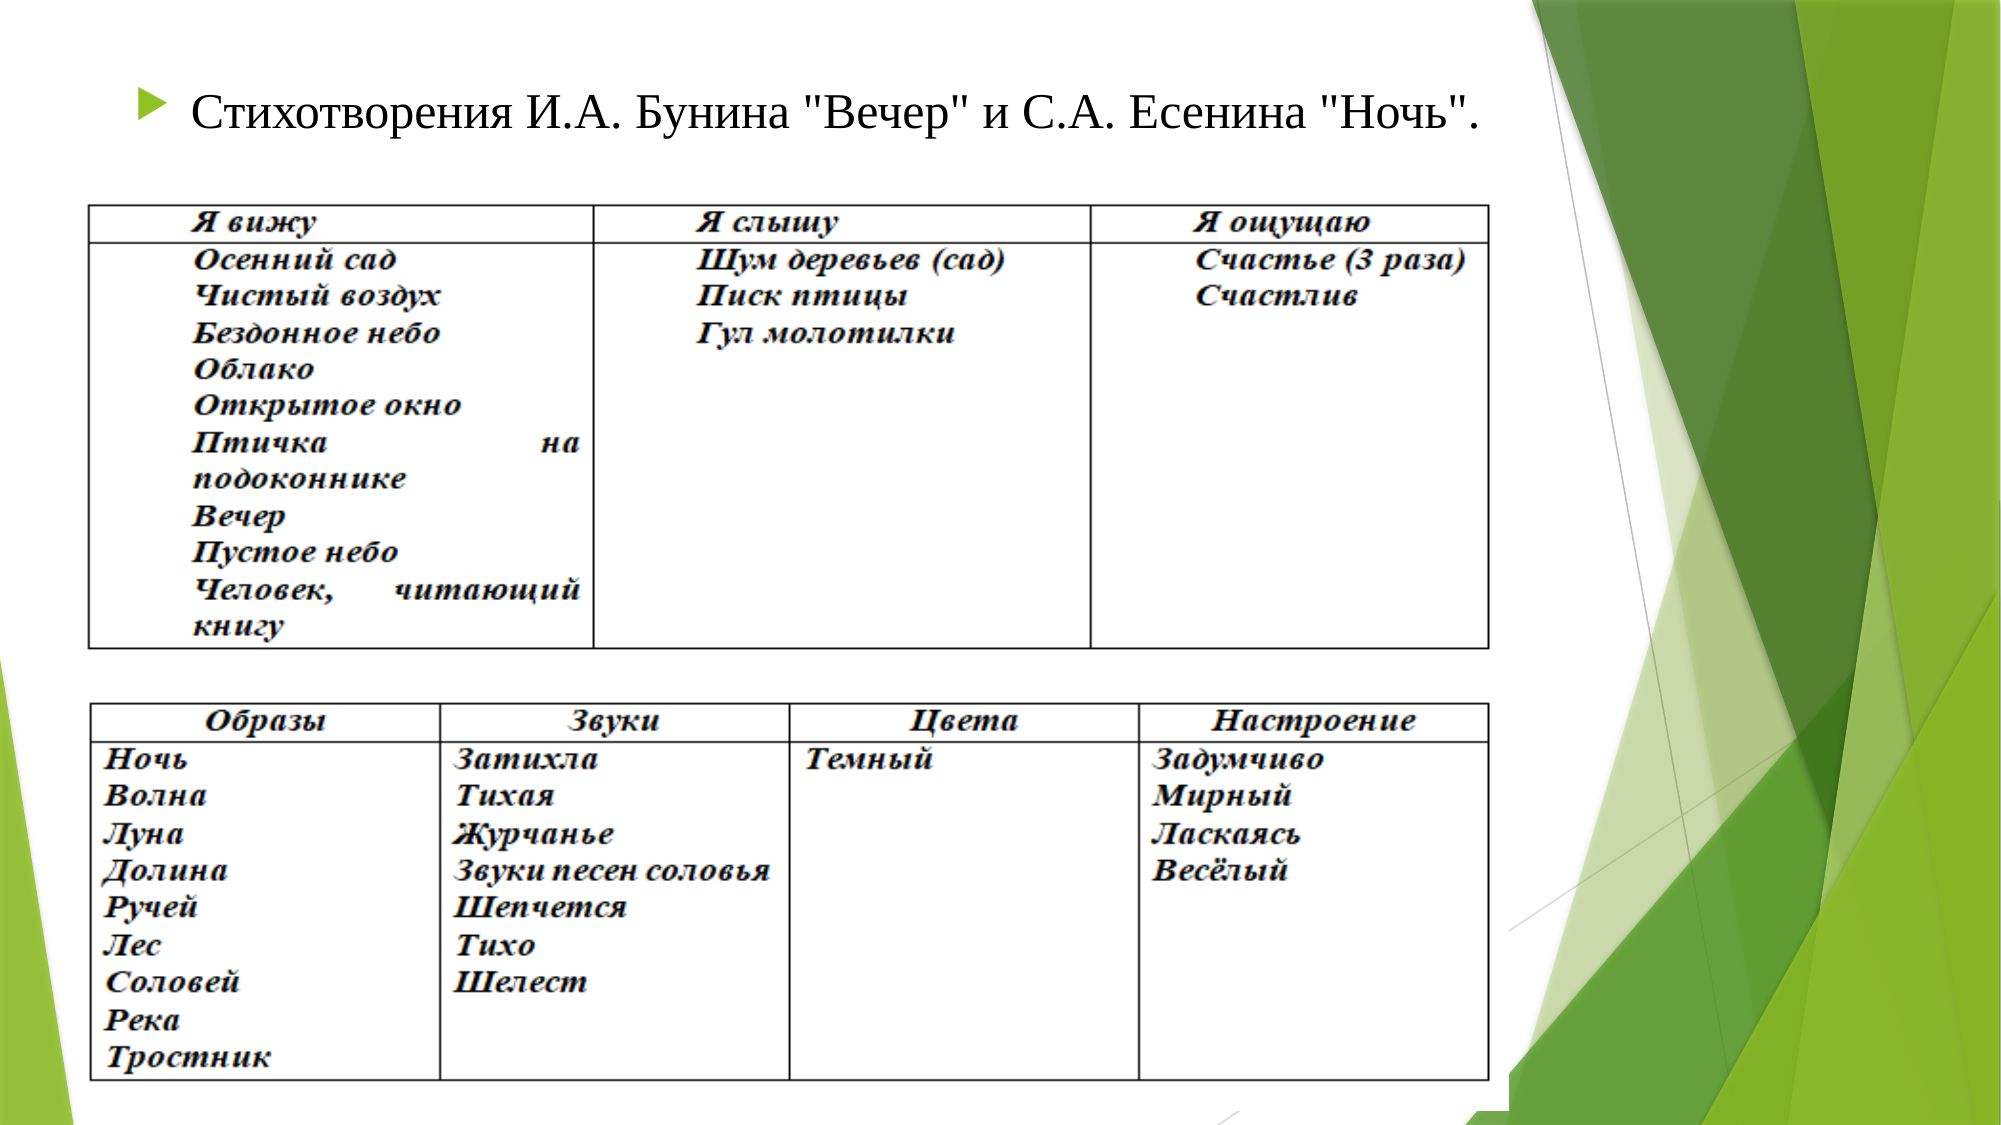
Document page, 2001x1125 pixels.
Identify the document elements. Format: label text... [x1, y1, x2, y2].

picture [72, 185, 1509, 666]
picture [72, 684, 1509, 1111]
list Стихотворения И.А. Бунина "Вечер" и С.А. Есенина "Ночь". [119, 71, 1530, 708]
